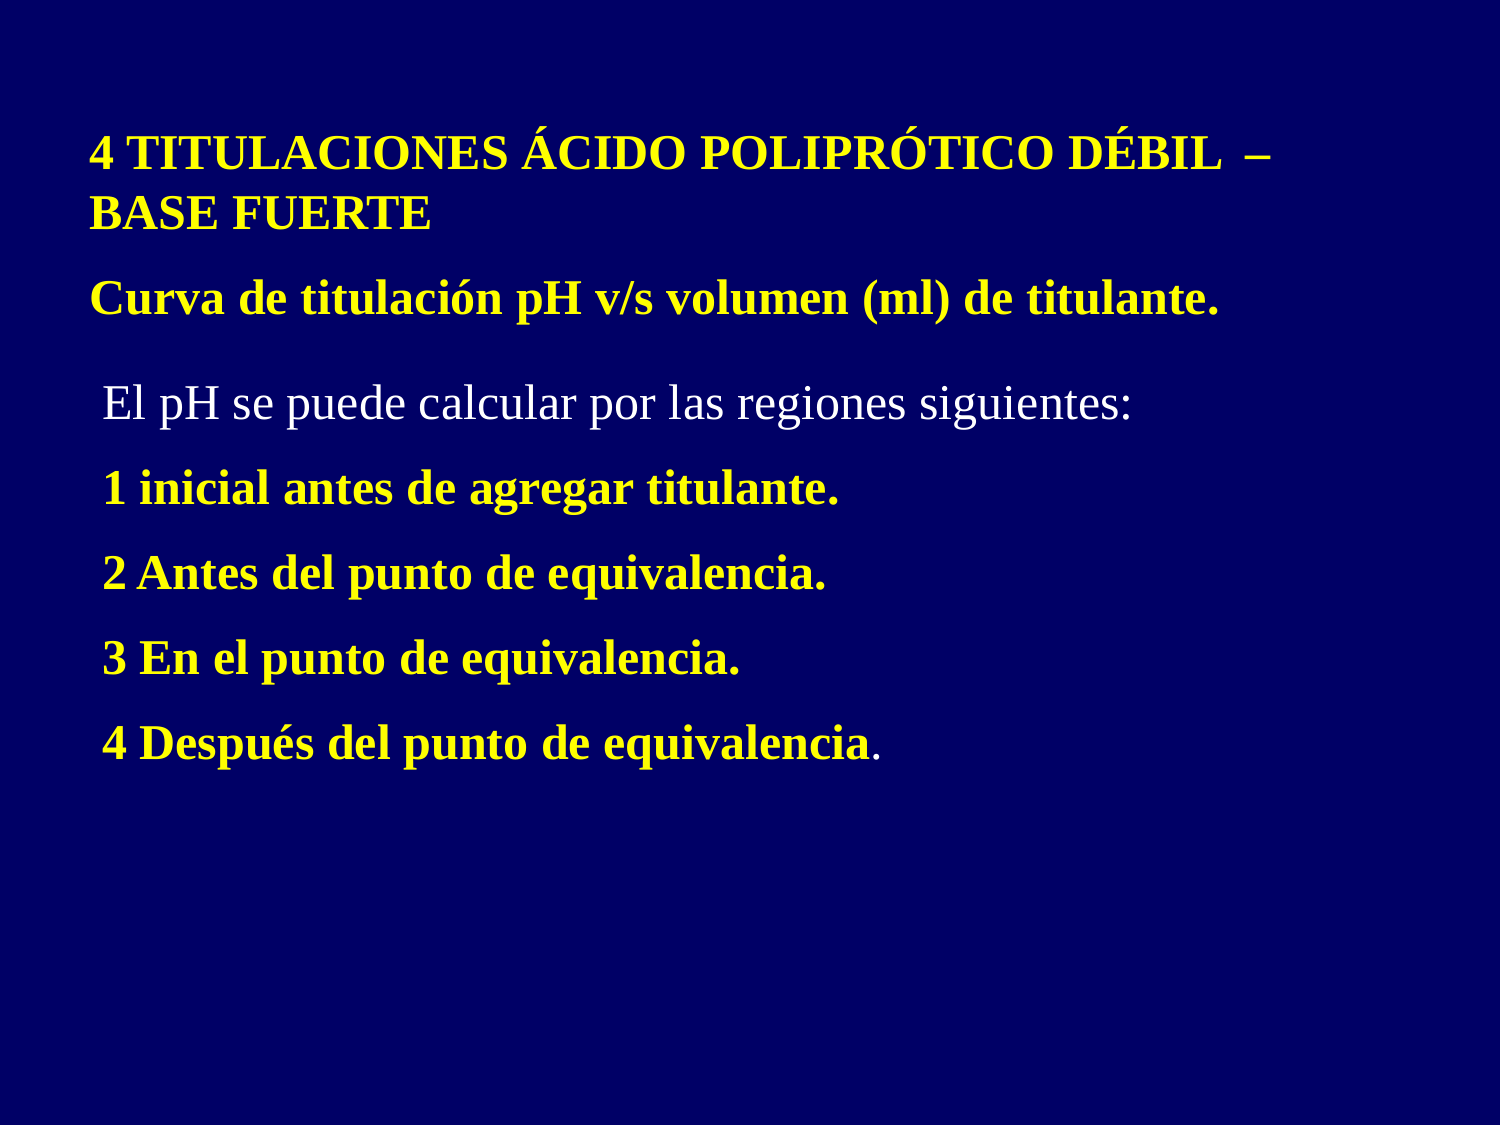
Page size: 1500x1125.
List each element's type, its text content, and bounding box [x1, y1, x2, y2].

text_box 4 TITULACIONES ÁCIDO POLIPRÓTICO DÉBIL –BASE FUERTE Curva de titulación pH v/s volumen (ml) de titulante. [75, 112, 1400, 418]
text_box El pH se puede calcular por las regiones siguientes: 1 inicial antes de agregar titulante. 2 Antes del punto de equivalencia. 3 En el punto de equivalencia. 4 Después del punto de equivalencia. [87, 362, 1413, 863]
